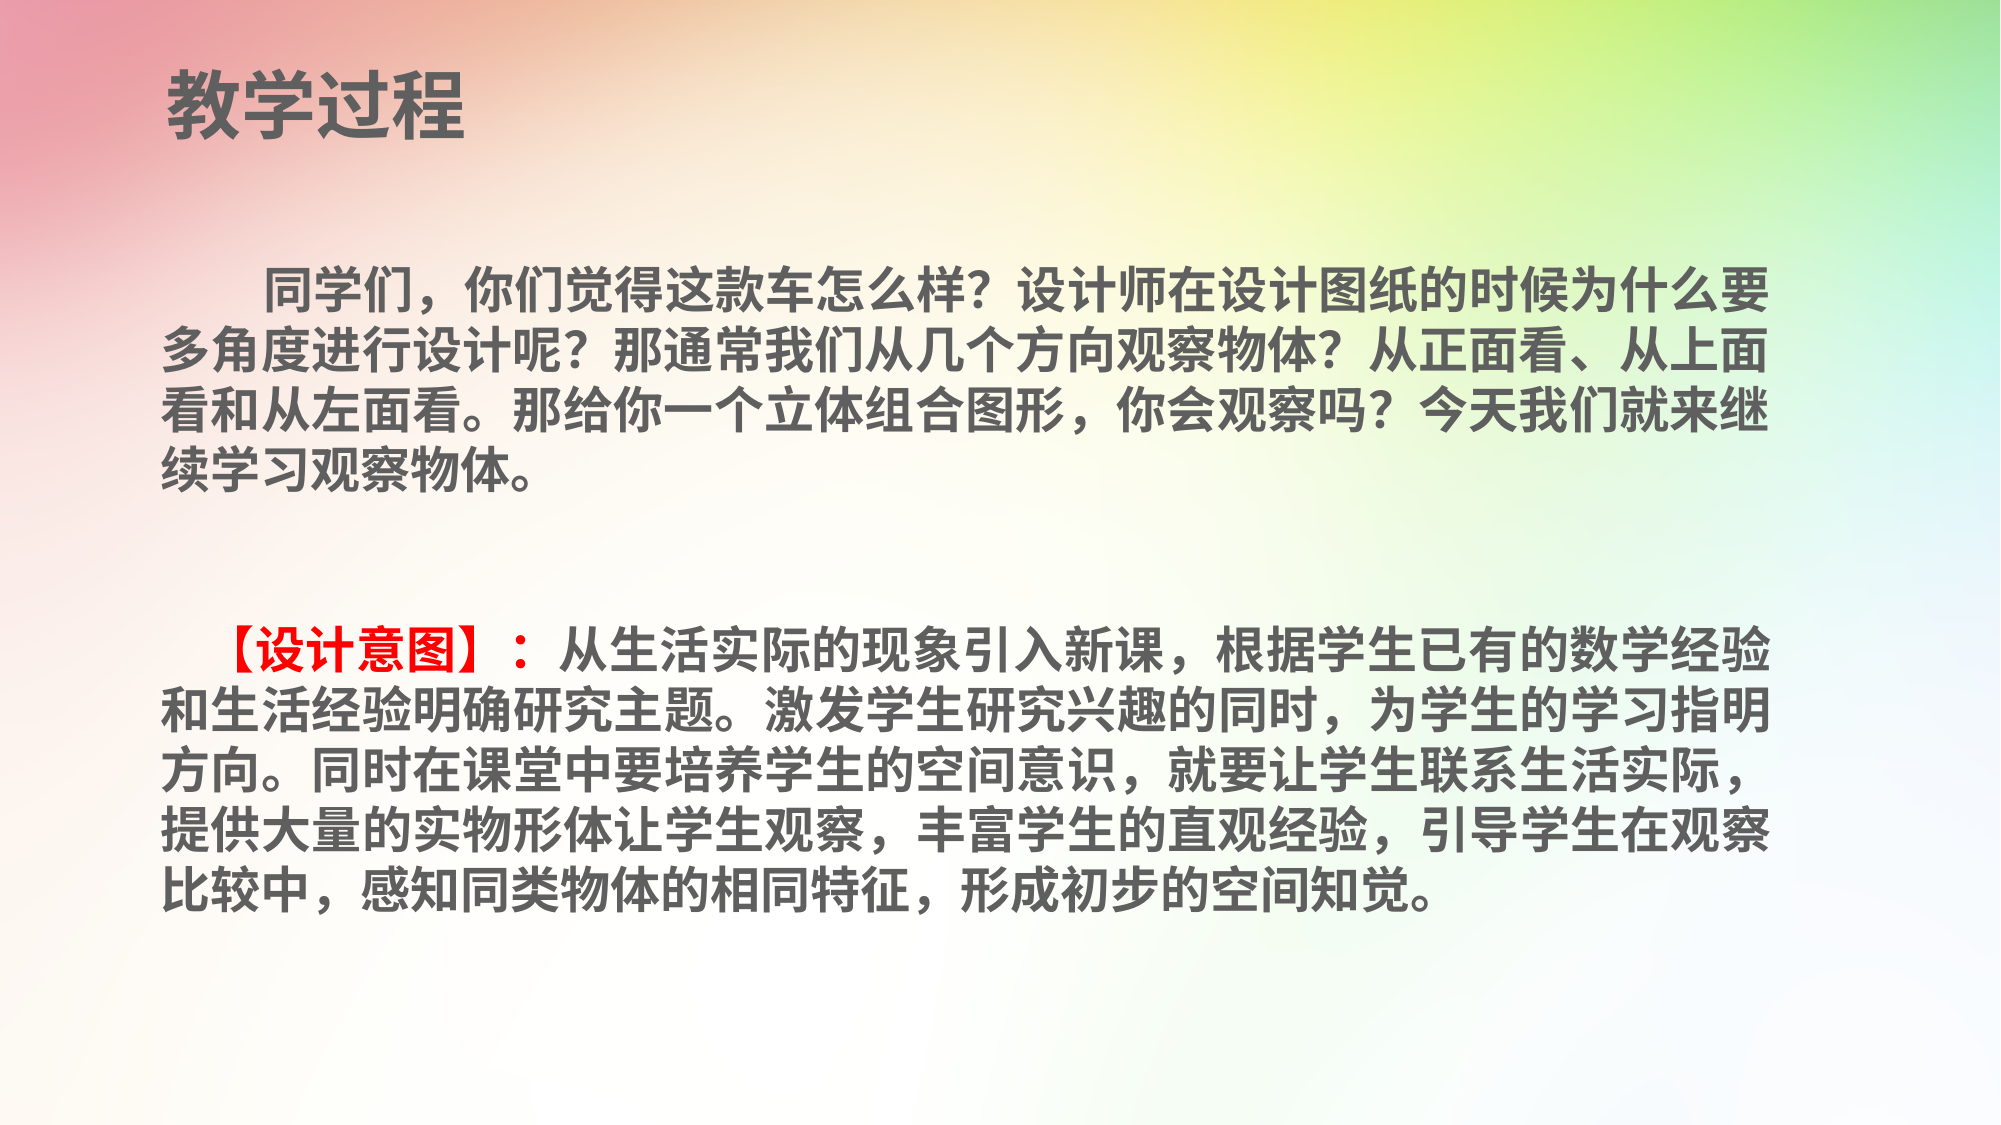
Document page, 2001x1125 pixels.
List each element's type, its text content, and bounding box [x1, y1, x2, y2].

picture [0, 0, 2001, 1125]
text_box 教学过程 [48, 61, 713, 222]
text_box 同学们，你们觉得这款车怎么样？设计师在设计图纸的时候为什么要多角度进行设计呢？那通常我们从几个方向观察物体？从正面看、从上面看和从左面看。那给你一个立体组合图形，你会观察吗？今天我们就来继续学习观察物体。 【设计意图】：从生活实际的现象引入新课，根据学生已有的数学经验和生活经验明确研究主题。激发学生研究兴趣的同时，为学生的学习指明方向。同时在课堂中要培养学生的空间意识，就要让学生联系生活实际，提供大量的实物形体让学生观察，丰富学生的直观经验，引导学生在观察比较中，感知同类物体的相同特征，形成初步的空间知觉。 [146, 191, 1786, 927]
